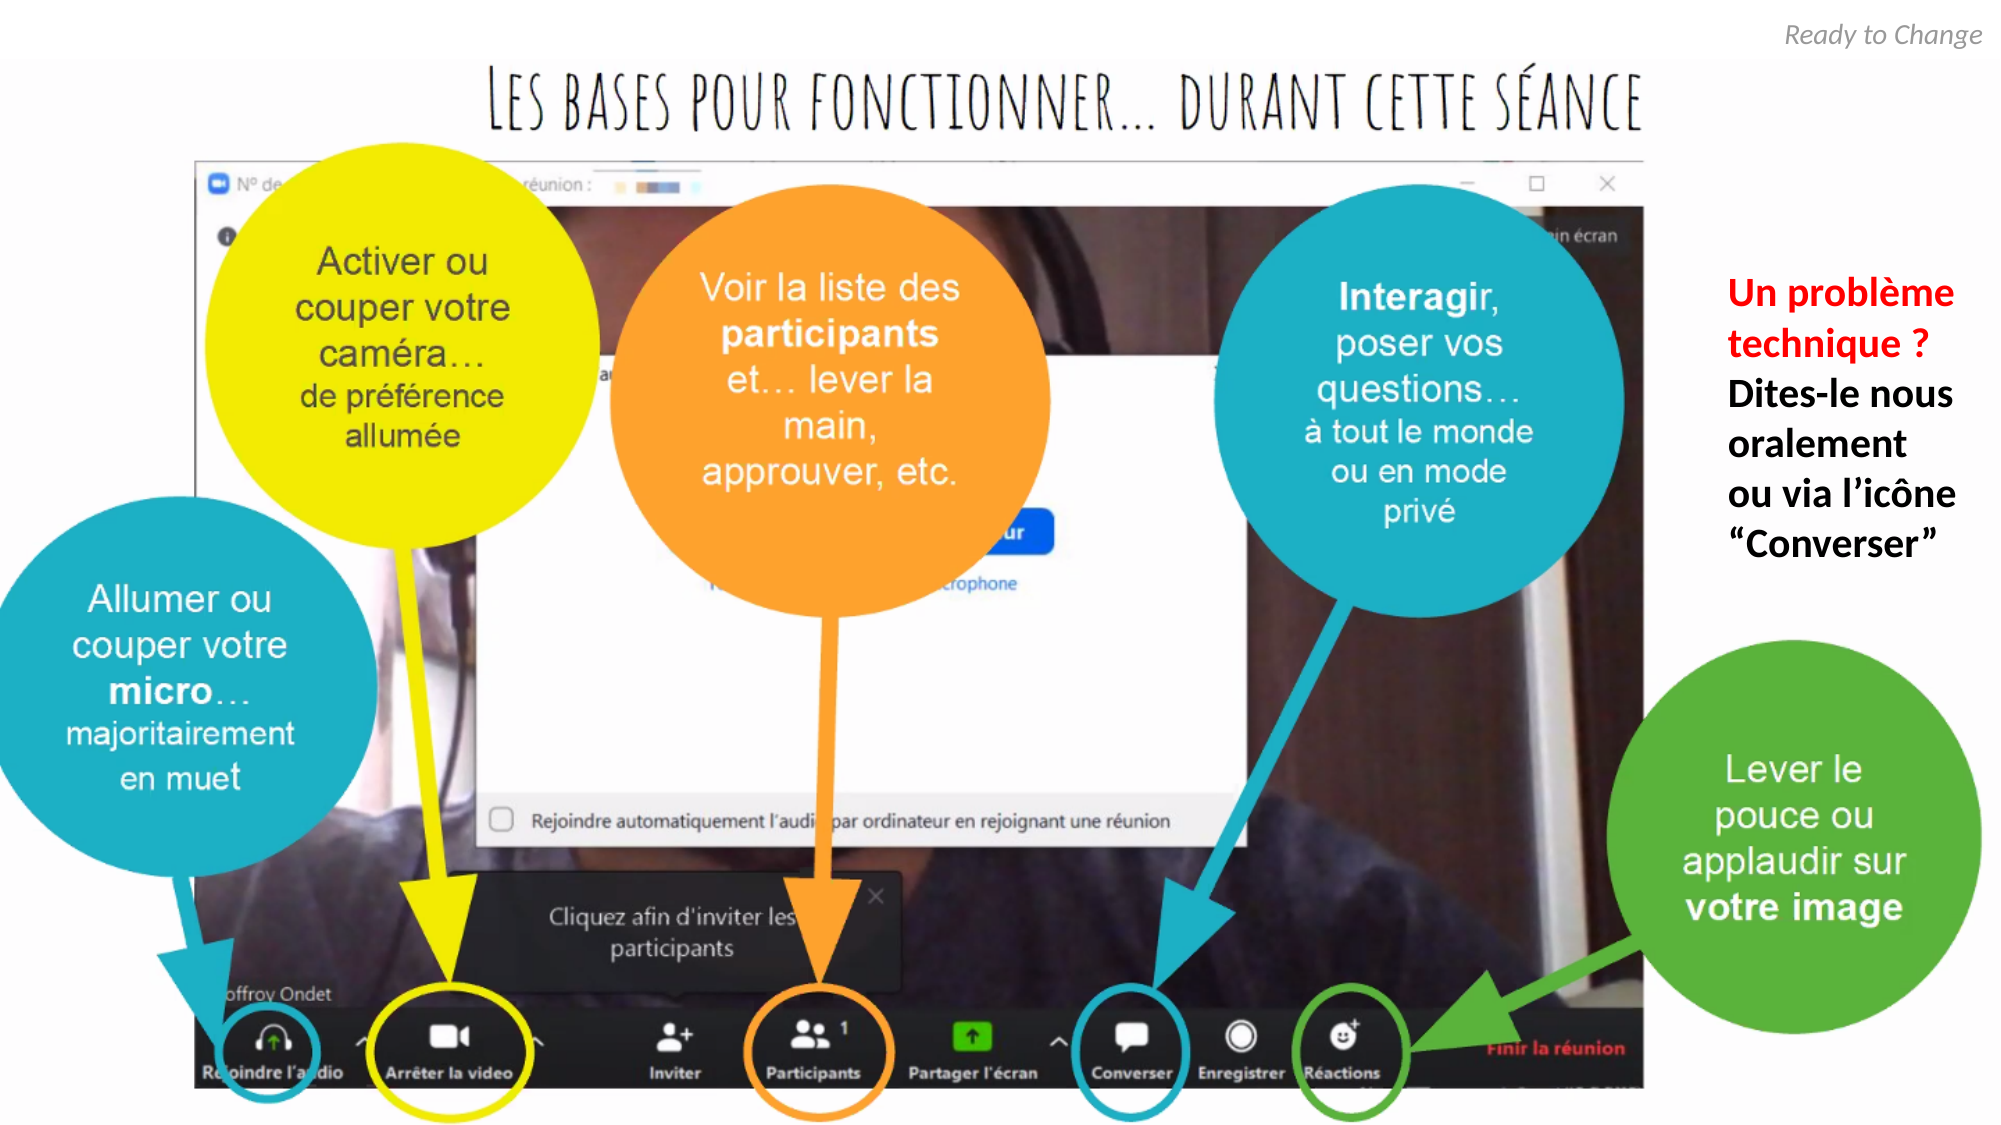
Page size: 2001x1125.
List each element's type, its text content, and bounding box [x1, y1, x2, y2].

text_box Ready to Change [1769, 0, 2000, 59]
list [0, 59, 2000, 1125]
